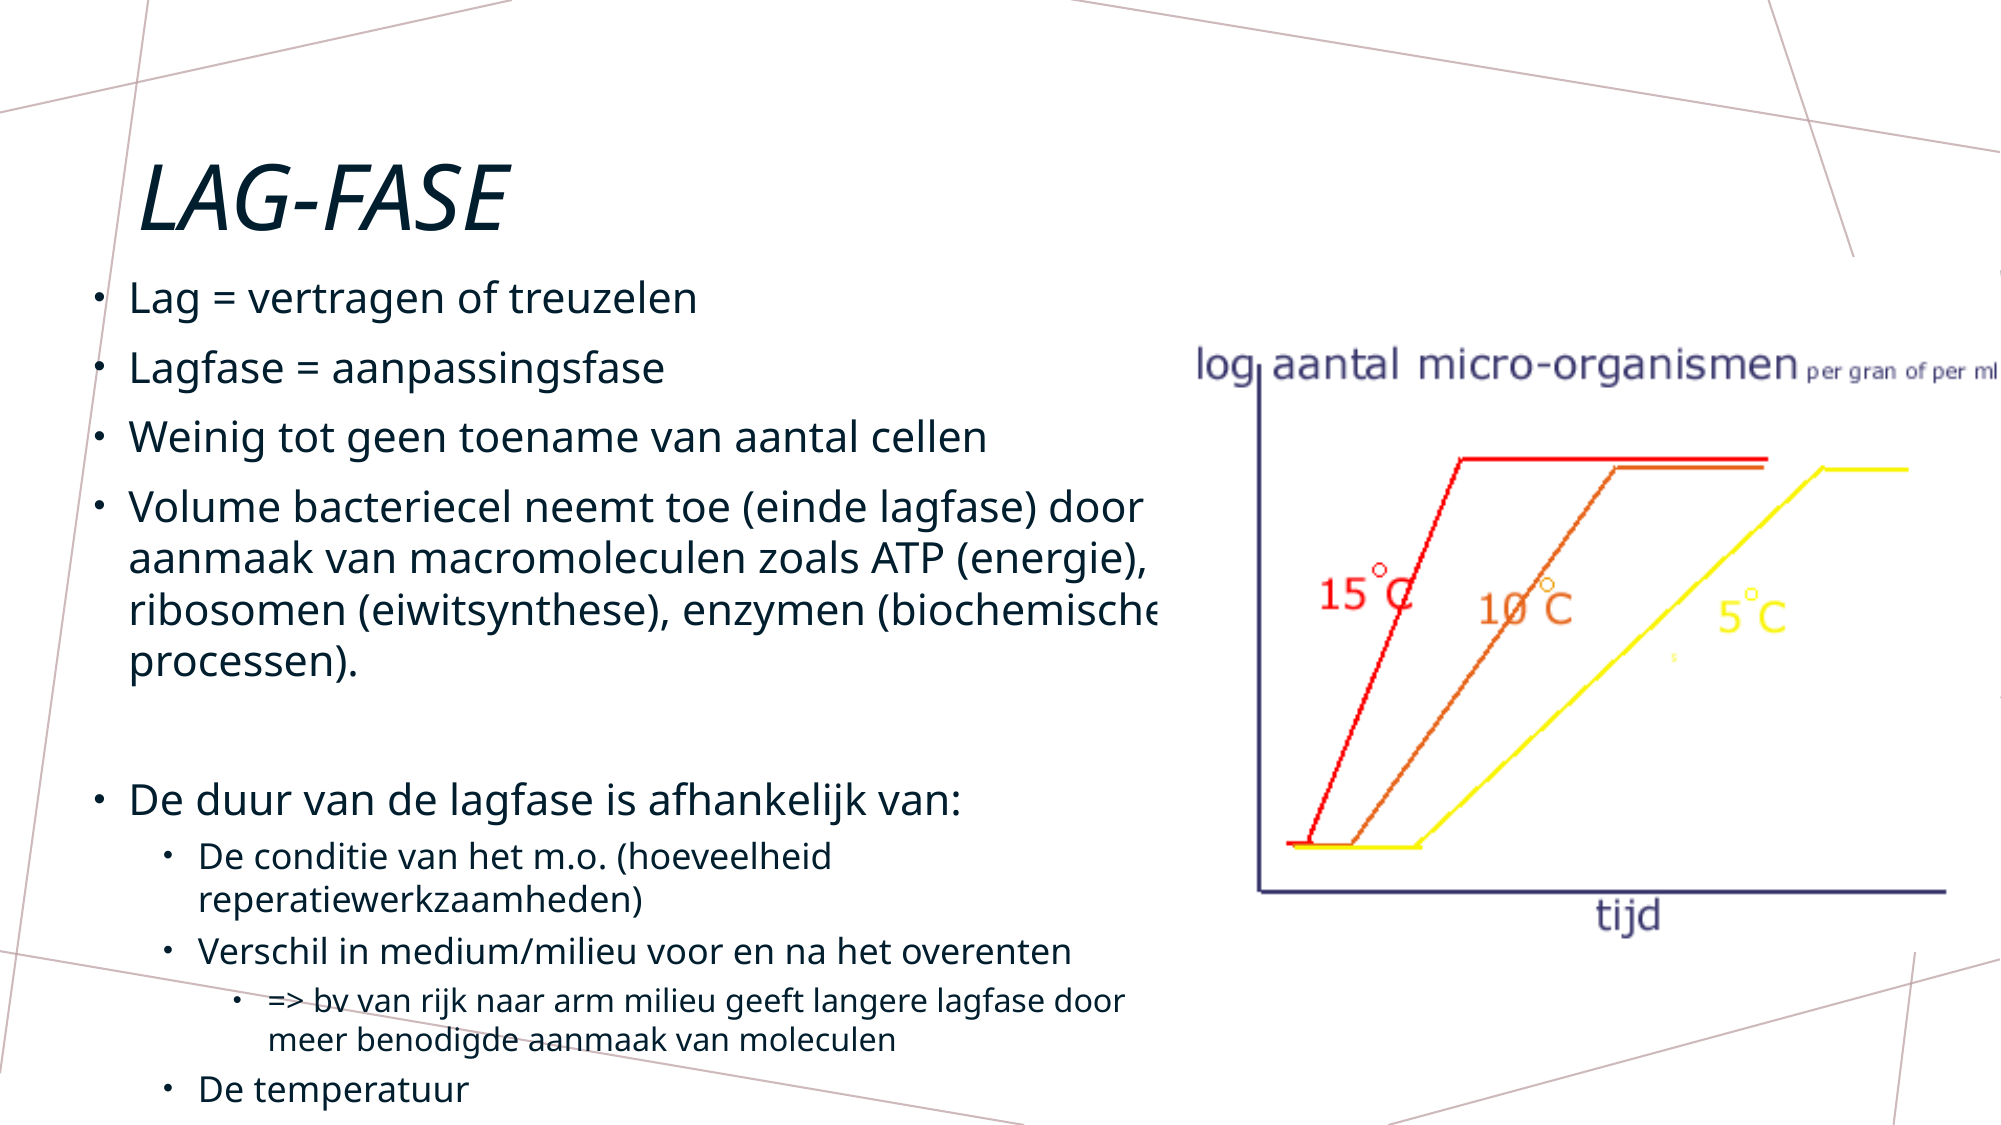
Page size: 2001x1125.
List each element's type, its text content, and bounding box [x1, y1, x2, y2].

picture [1157, 173, 2000, 952]
list Lag = vertragen of treuzelen Lagfase = aanpassingsfase Weinig tot geen toename van aantal cellen Volume bacteriecel neemt toe (einde lagfase) door aanmaak van macromoleculen zoals ATP (energie), ribosomen (eiwitsynthese), enzymen (biochemische processen). De duur van de lagfase is afhankelijk van: De conditie van het m.o. (hoeveelheid reperatiewerkzaamheden) Verschil in medium/milieu voor en na het overenten => bv van rijk naar arm milieu geeft langere lagfase door meer benodigde aanmaak van moleculen De temperatuur [78, 263, 1185, 1125]
title Lag-fase [122, 87, 1851, 263]
